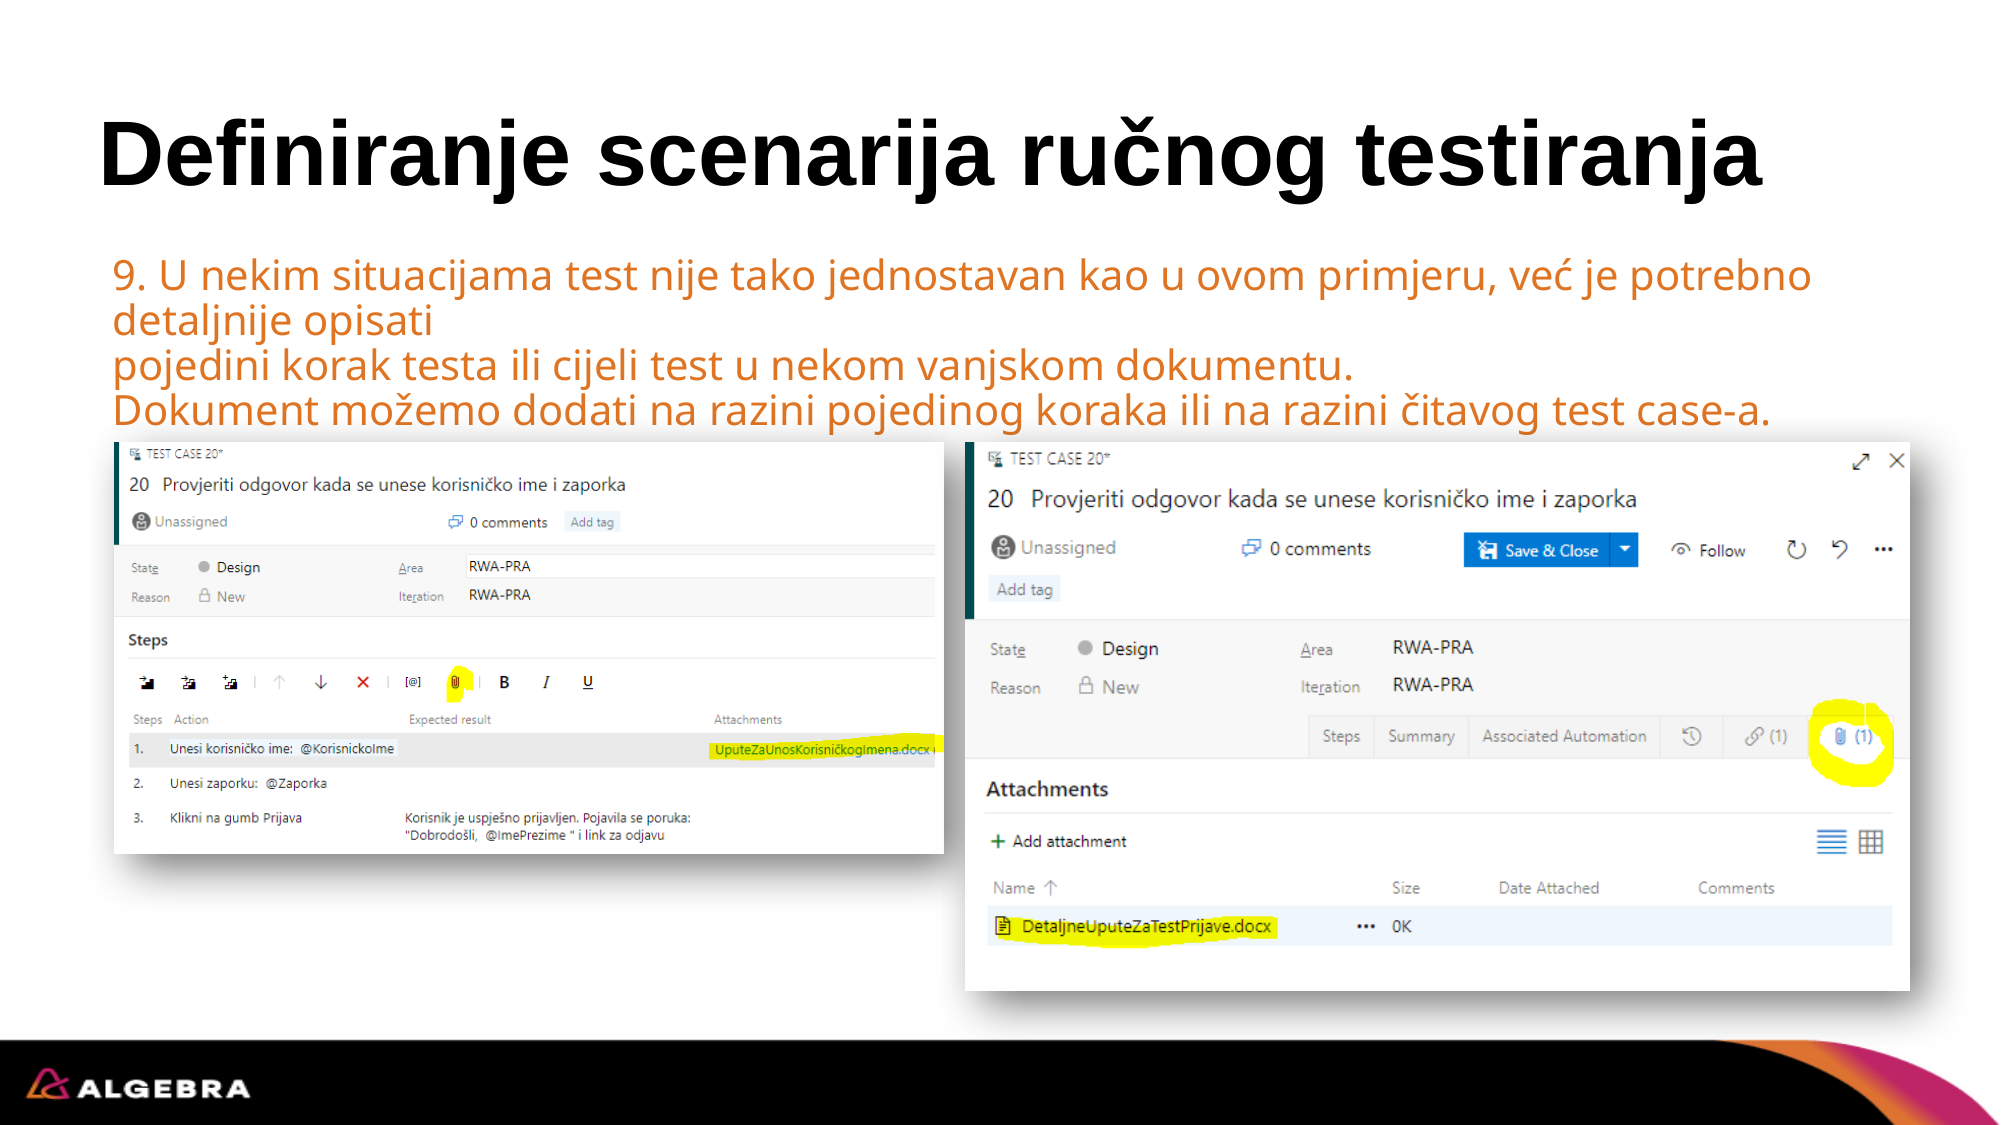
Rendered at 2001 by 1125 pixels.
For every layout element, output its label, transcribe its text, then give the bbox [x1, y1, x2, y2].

list 9. U nekim situacijama test nije tako jednostavan kao u ovom primjeru, već je potrebno detaljnije opisati pojedini korak testa ili cijeli test u nekom vanjskom dokumentu. Dokument možemo dodati na razini pojedinog koraka ili na razini čitavog test case-a. [98, 246, 1908, 475]
picture [0, 0, 2001, 1125]
title Definiranje scenarija ručnog testiranja [98, 81, 1910, 213]
list 9. U nekim situacijama test nije tako jednostavan kao u ovom primjeru, već je potrebno detaljnije opisati pojedini korak testa ili cijeli test u nekom vanjskom dokumentu. Dokument možemo dodati na razini pojedinog koraka ili na razini čitavog test case-a. [98, 851, 949, 991]
